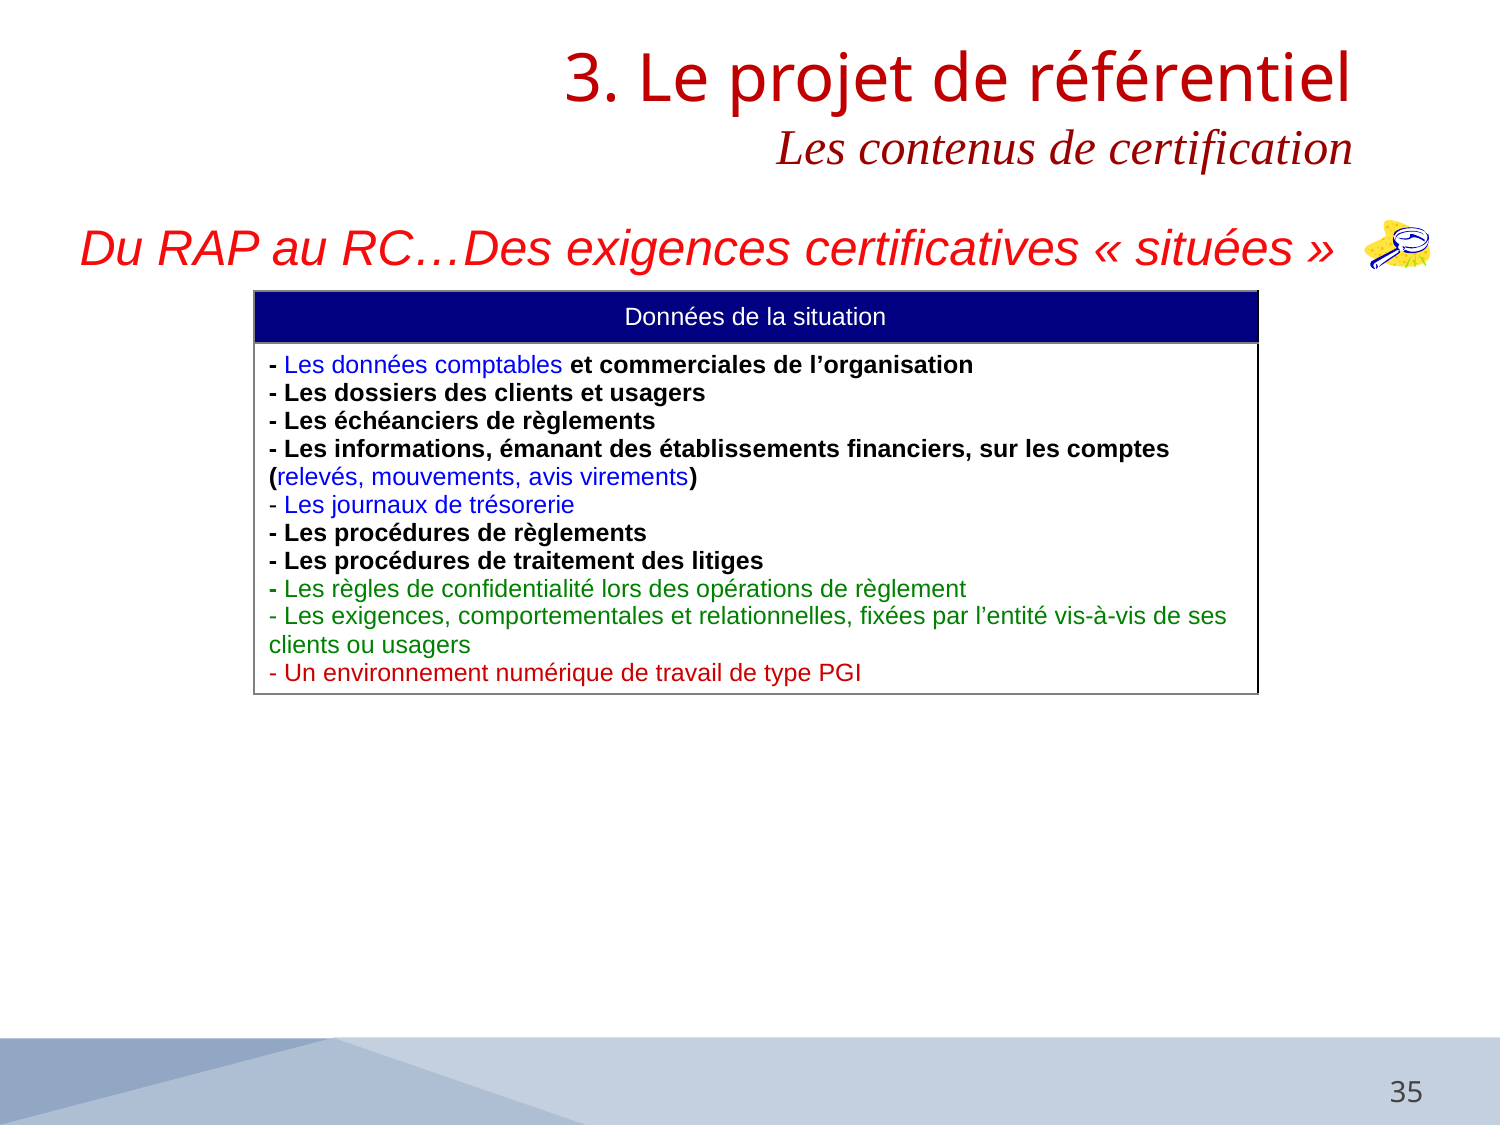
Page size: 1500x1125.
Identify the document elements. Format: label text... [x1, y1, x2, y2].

table_header Données de la situation [255, 292, 1257, 342]
table_cell - Les données comptables et commerciales de l’organisation - Les dossiers des clients et usagers - Les échéanciers de règlements - Les informations, émanant des établissements financiers, sur les comptes (relevés, mouvements, avis virements) - Les journaux de trésorerie - Les procédures de règlements - Les procédures de traitement des litiges - Les règles de confidentialité lors des opérations de règlement - Les exigences, comportementales et relationnelles, fixées par l’entité vis-à-vis de ses clients ou usagers - Un environnement numérique de travail de type PGI [255, 344, 1257, 693]
picture [1364, 219, 1431, 270]
text_box Du RAP au RC…Des exigences certificatives « situées » [64, 208, 1415, 279]
text_box 35 [1277, 1066, 1439, 1125]
text_box 3. Le projet de référentiel Les contenus de certification [134, 59, 1369, 150]
